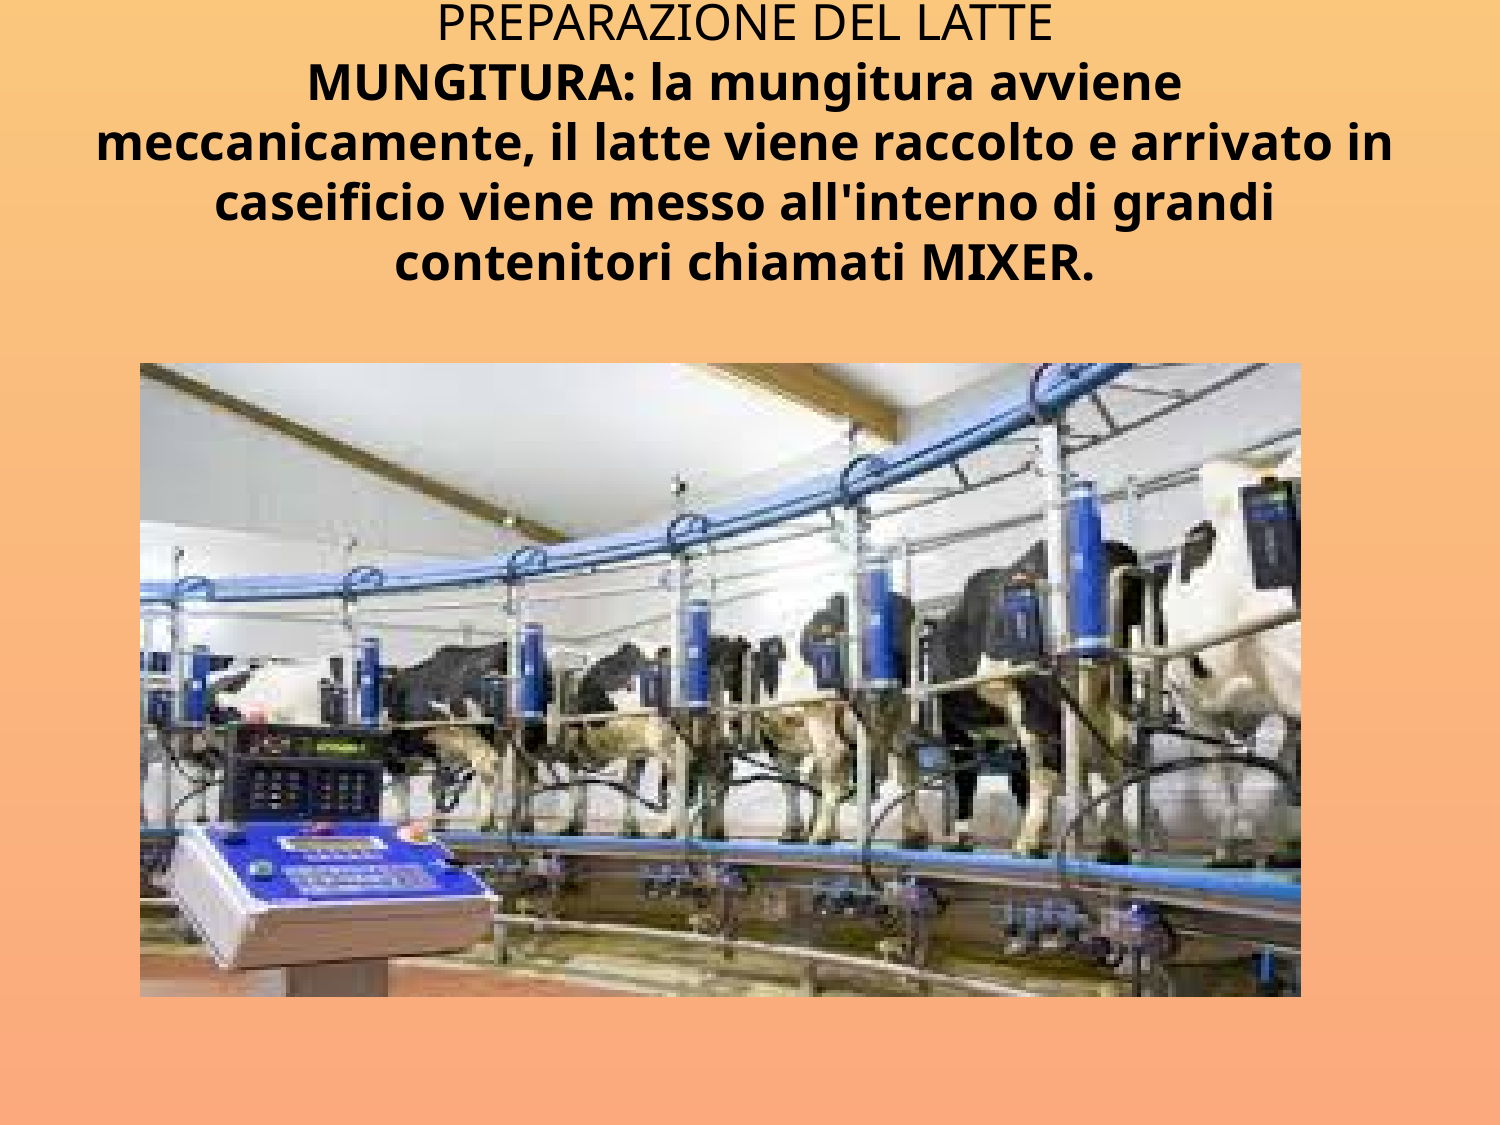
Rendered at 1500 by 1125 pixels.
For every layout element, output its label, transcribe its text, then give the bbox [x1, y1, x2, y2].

title PREPARAZIONE DEL LATTE MUNGITURA: la mungitura avviene meccanicamente, il latte viene raccolto e arrivato in caseificio viene messo all'interno di grandi contenitori chiamati MIXER. [70, 46, 1421, 235]
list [140, 362, 1301, 997]
